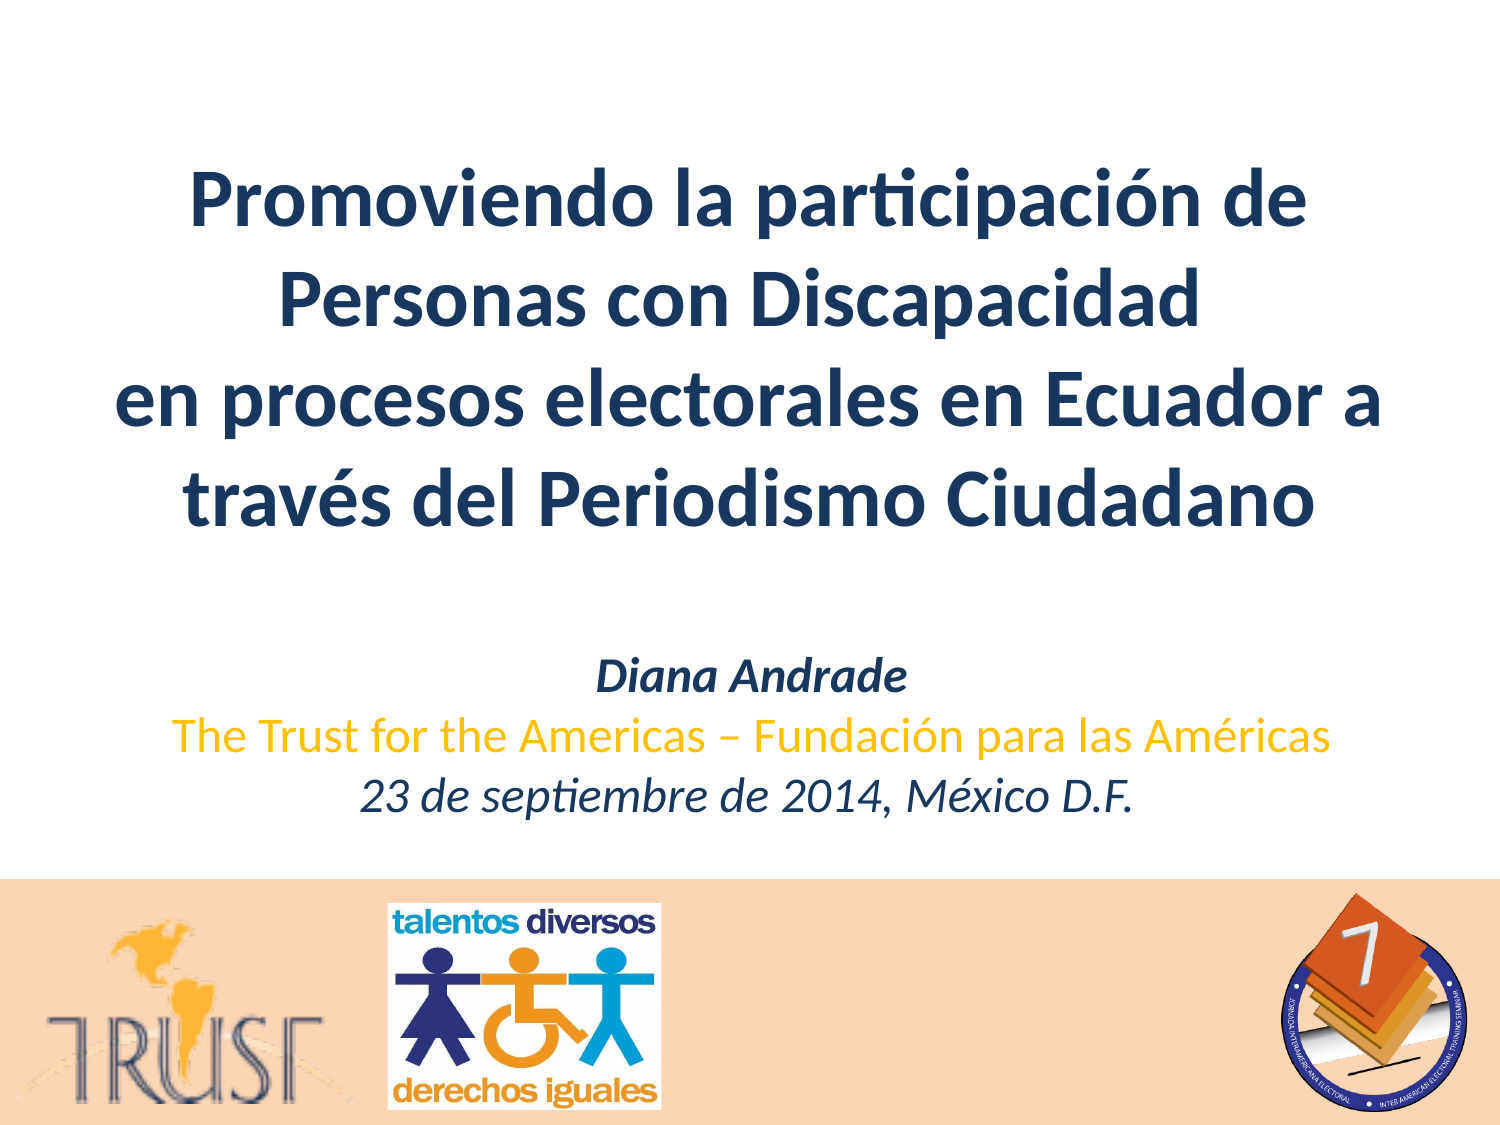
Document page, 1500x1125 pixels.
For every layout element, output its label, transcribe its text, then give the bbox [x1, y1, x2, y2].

text_box [0, 879, 1500, 1125]
text_box [387, 903, 662, 1110]
text_box Diana Andrade The Trust for the Americas – Fundación para las Américas 23 de septiembre de 2014, México D.F. [78, 646, 1425, 820]
picture [1281, 893, 1471, 1112]
text_box Promoviendo la participación de Personas con Discapacidad en procesos electorales en Ecuador a través del Periodismo Ciudadano [12, 136, 1488, 554]
text_box [16, 918, 354, 1104]
